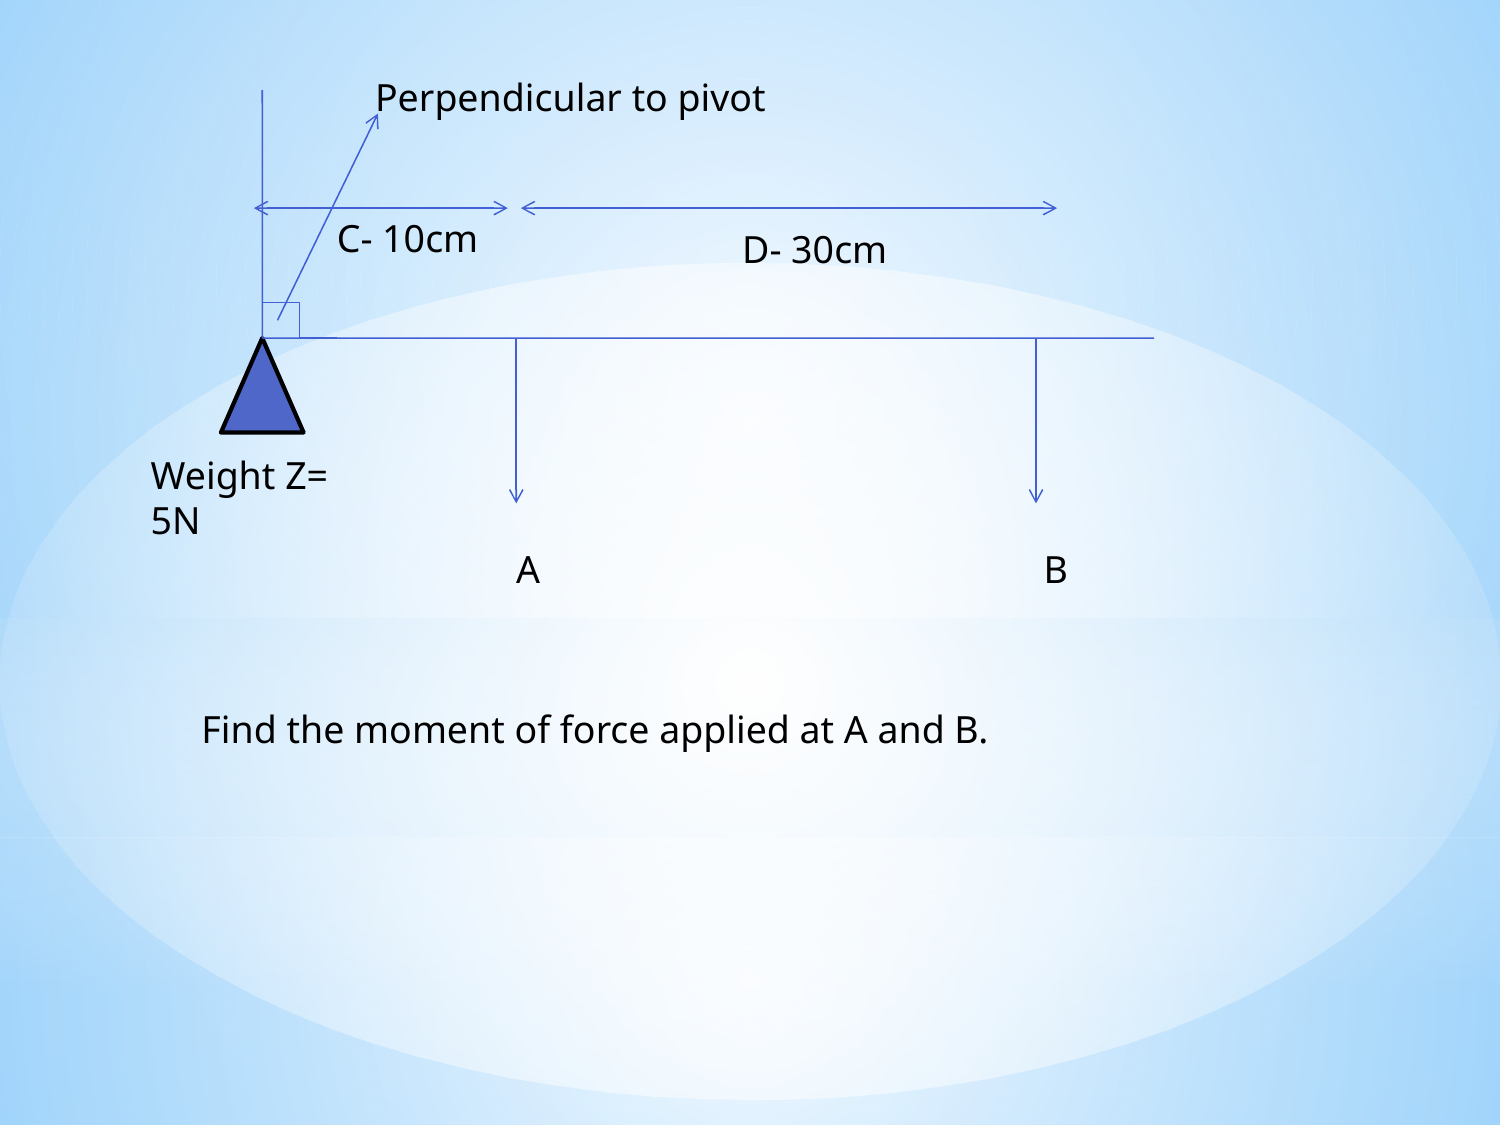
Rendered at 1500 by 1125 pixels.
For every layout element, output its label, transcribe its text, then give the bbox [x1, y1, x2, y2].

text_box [277, 113, 379, 321]
text_box A [442, 538, 668, 644]
text_box [219, 339, 306, 435]
text_box Weight Z= 5N [135, 444, 390, 550]
text_box B [950, 538, 1155, 599]
text_box C- 10cm [382, 209, 502, 268]
text_box Find the moment of force applied at A and B. [182, 698, 1223, 804]
text_box Perpendicular to pivot [360, 66, 928, 127]
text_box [262, 302, 337, 339]
text_box D- 30cm [620, 218, 963, 279]
